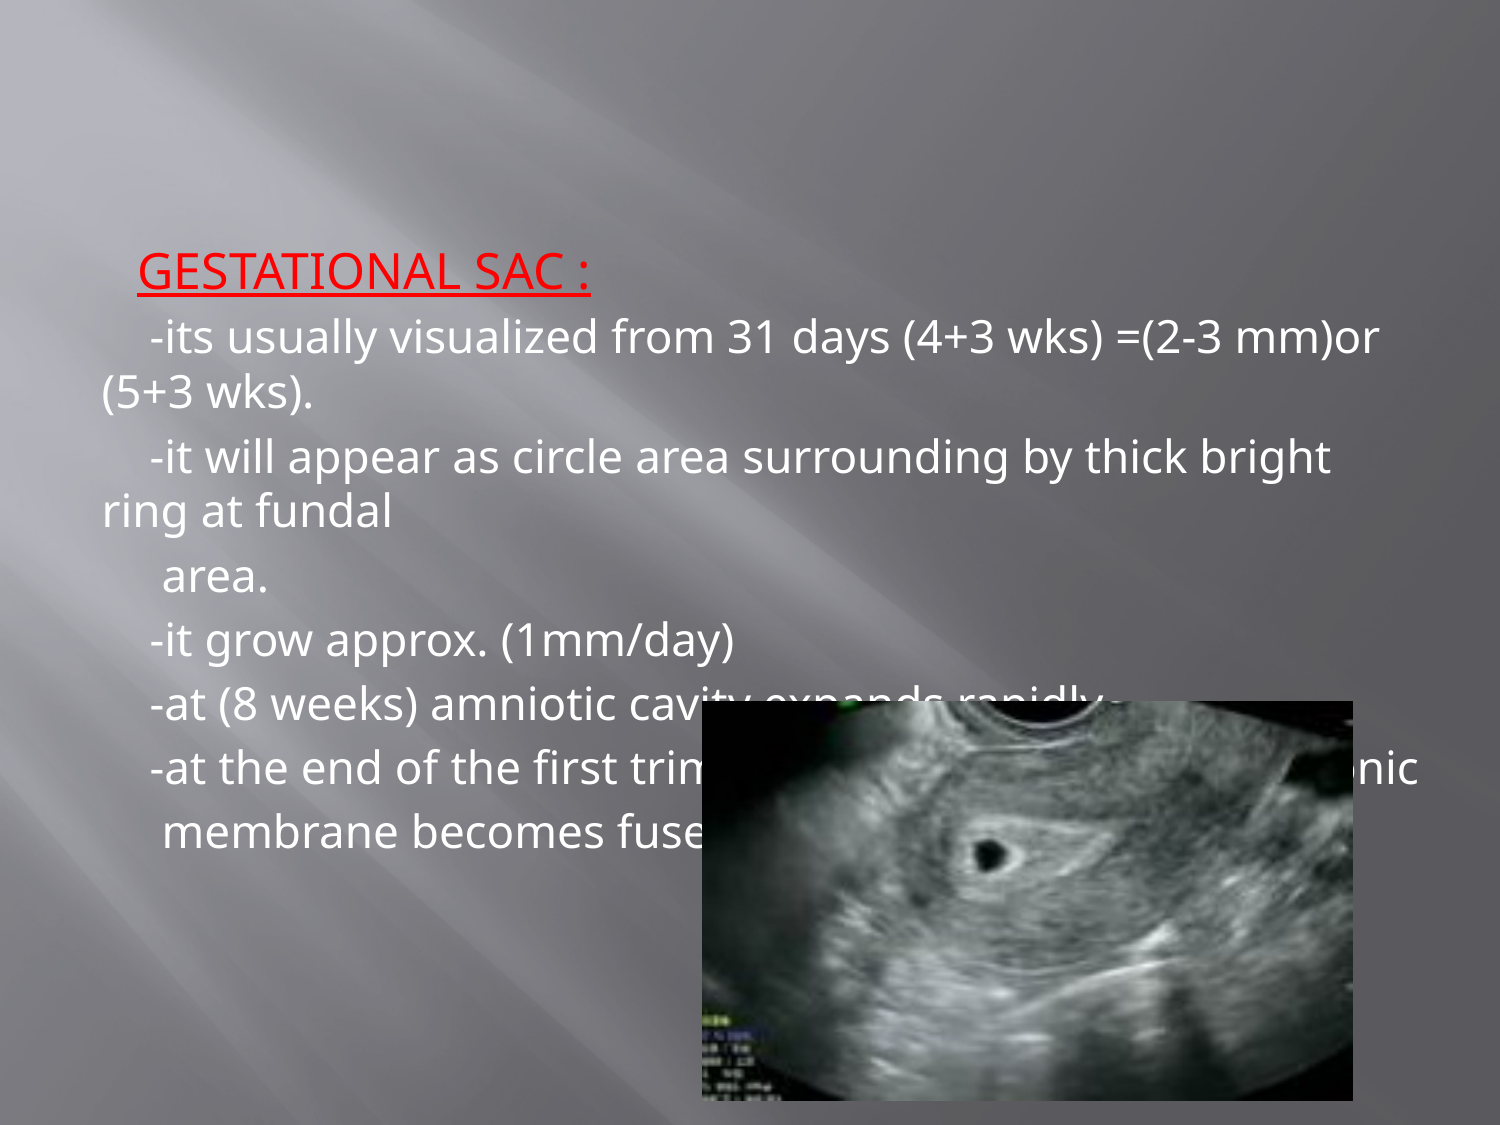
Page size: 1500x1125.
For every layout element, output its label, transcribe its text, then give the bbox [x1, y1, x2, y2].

list GESTATIONAL SAC : -its usually visualized from 31 days (4+3 wks) =(2-3 mm)or (5+3 wks). -it will appear as circle area surrounding by thick bright ring at fundal area. -it grow approx. (1mm/day) -at (8 weeks) amniotic cavity expands rapidly . -at the end of the first trimester, the amniotic and chorionic membrane becomes fused . [86, 231, 1437, 1094]
picture [702, 701, 1353, 1101]
